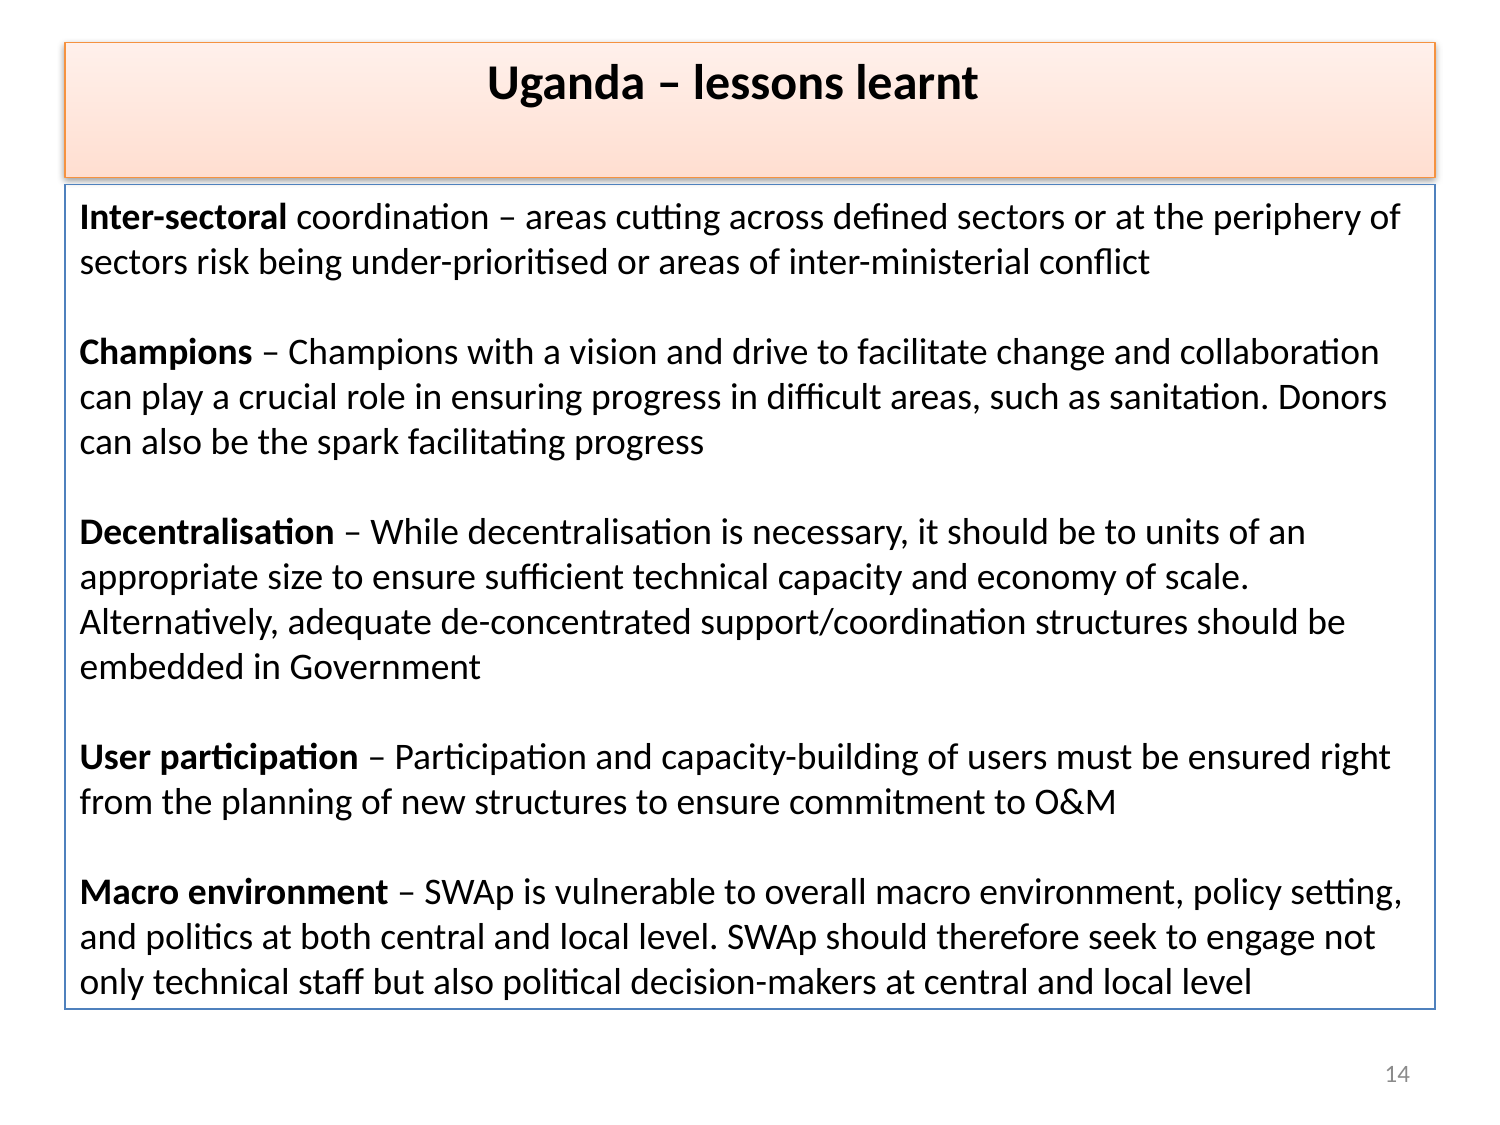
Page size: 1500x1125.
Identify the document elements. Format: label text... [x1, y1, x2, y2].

text_box Uganda – lessons learnt [64, 42, 1436, 178]
slide_number 14 [1074, 1042, 1425, 1103]
text_box Inter-sectoral coordination – areas cutting across defined sectors or at the periphery of sectors risk being under-prioritised or areas of inter-ministerial conflict Champions – Champions with a vision and drive to facilitate change and collaboration can play a crucial role in ensuring progress in difficult areas, such as sanitation. Donors can also be the spark facilitating progress Decentralisation – While decentralisation is necessary, it should be to units of an appropriate size to ensure sufficient technical capacity and economy of scale. Alternatively, adequate de-concentrated support/coordination structures should be embedded in Government User participation – Participation and capacity-building of users must be ensured right from the planning of new structures to ensure commitment to O&M Macro environment – SWAp is vulnerable to overall macro environment, policy setting, and politics at both central and local level. SWAp should therefore seek to engage not only technical staff but also political decision-makers at central and local level [64, 184, 1436, 1010]
